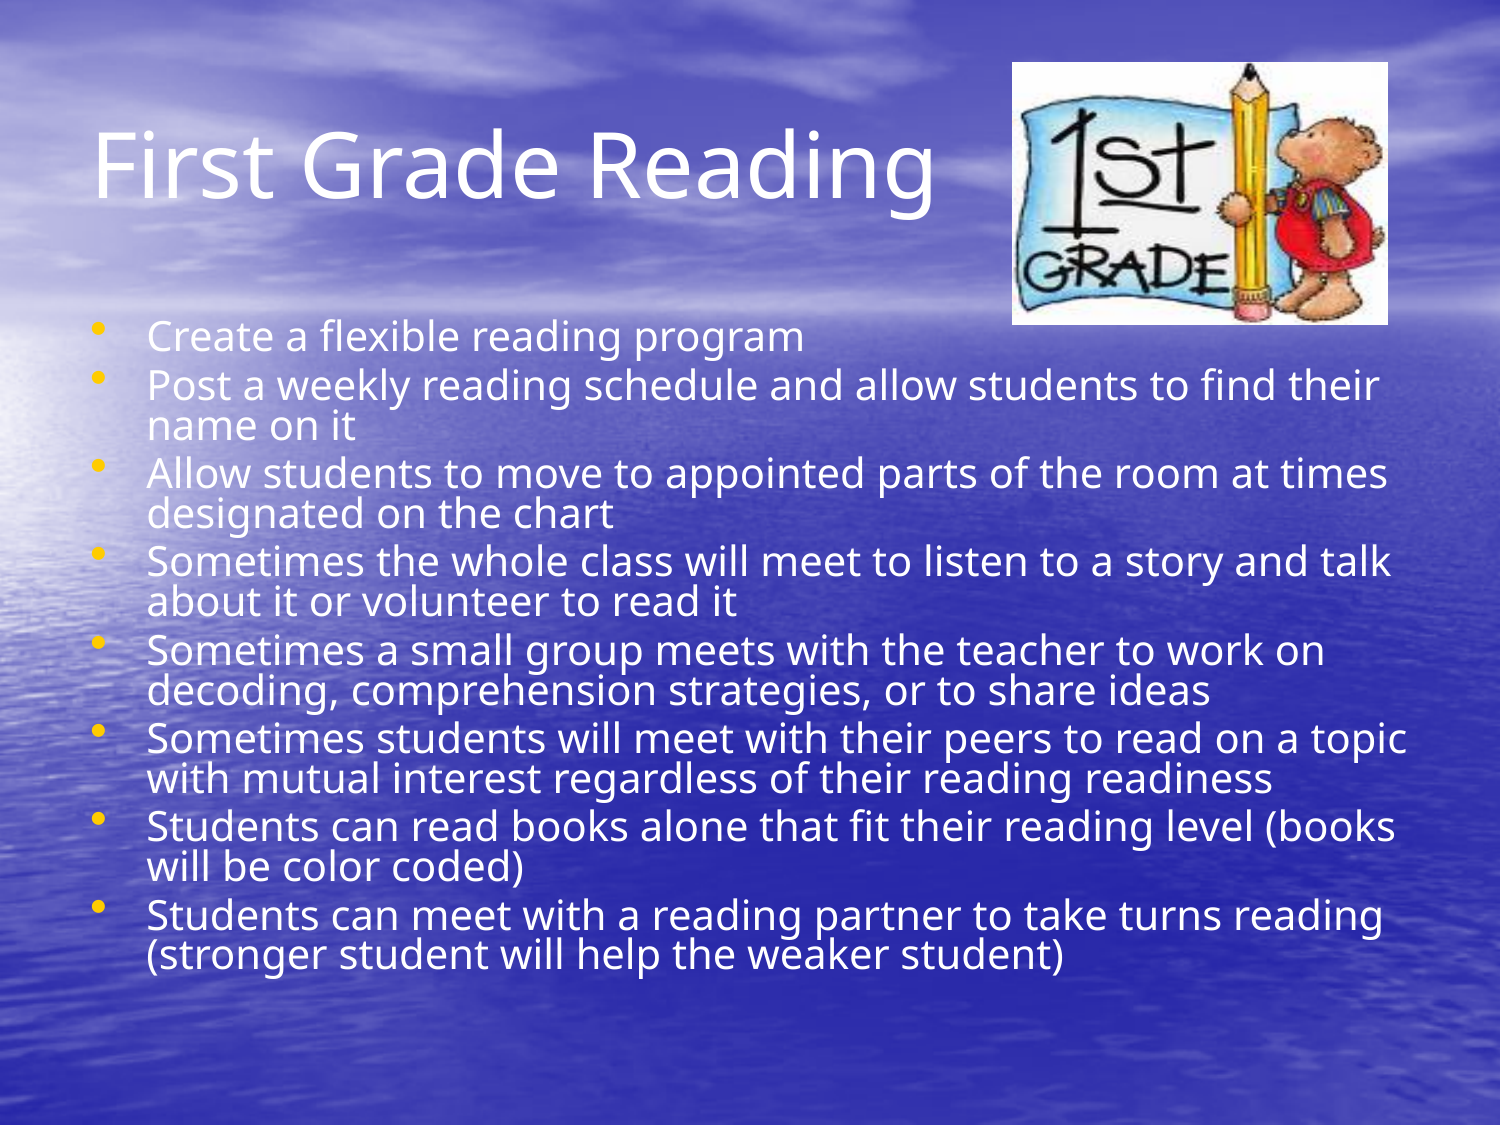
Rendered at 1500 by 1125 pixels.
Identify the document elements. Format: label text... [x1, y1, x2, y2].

picture [1012, 62, 1388, 326]
title First Grade Reading [74, 47, 1426, 276]
list Create a flexible reading program Post a weekly reading schedule and allow students to find their name on it Allow students to move to appointed parts of the room at times designated on the chart Sometimes the whole class will meet to listen to a story and talk about it or volunteer to read it Sometimes a small group meets with the teacher to work on decoding, comprehension strategies, or to share ideas Sometimes students will meet with their peers to read on a topic with mutual interest regardless of their reading readiness Students can read books alone that fit their reading level (books will be color coded) Students can meet with a reading partner to take turns reading (stronger student will help the weaker student) [74, 312, 1426, 1056]
